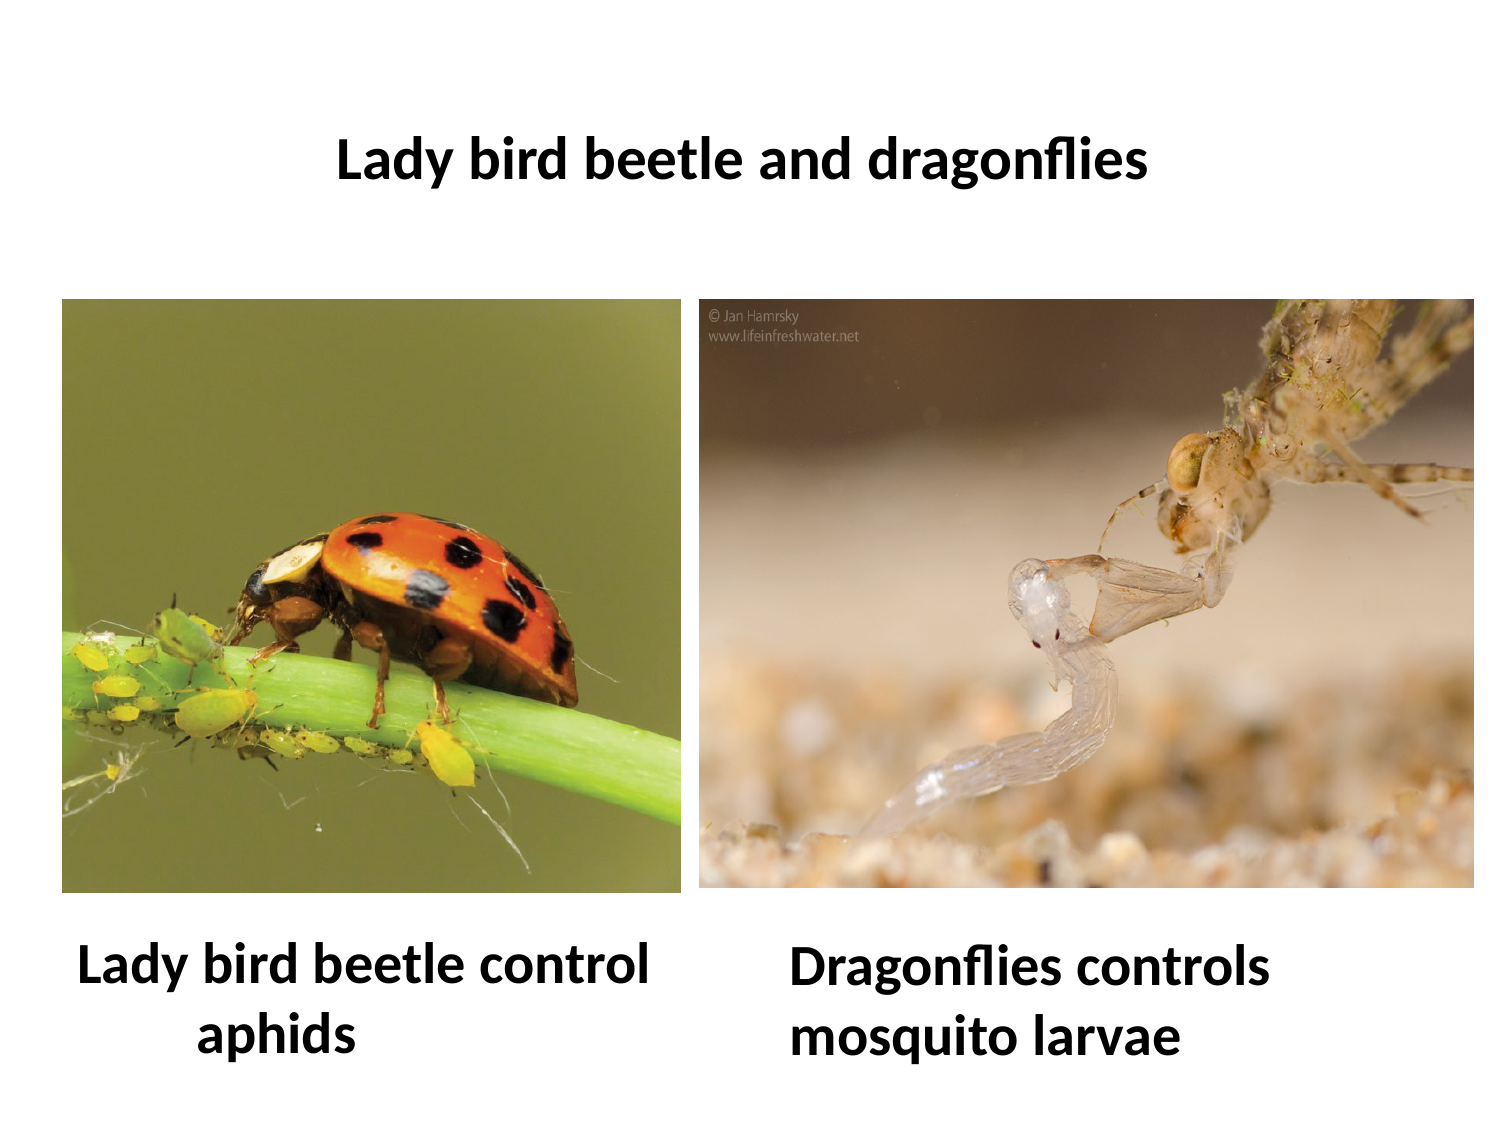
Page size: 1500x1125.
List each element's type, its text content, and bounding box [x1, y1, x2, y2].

text_box Lady bird beetle control aphids [62, 917, 774, 1073]
title Lady bird beetle and dragonflies [75, 45, 1425, 200]
text_box Dragonflies controls mosquito larvae [774, 874, 1500, 1120]
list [62, 299, 681, 893]
picture [699, 299, 1475, 888]
